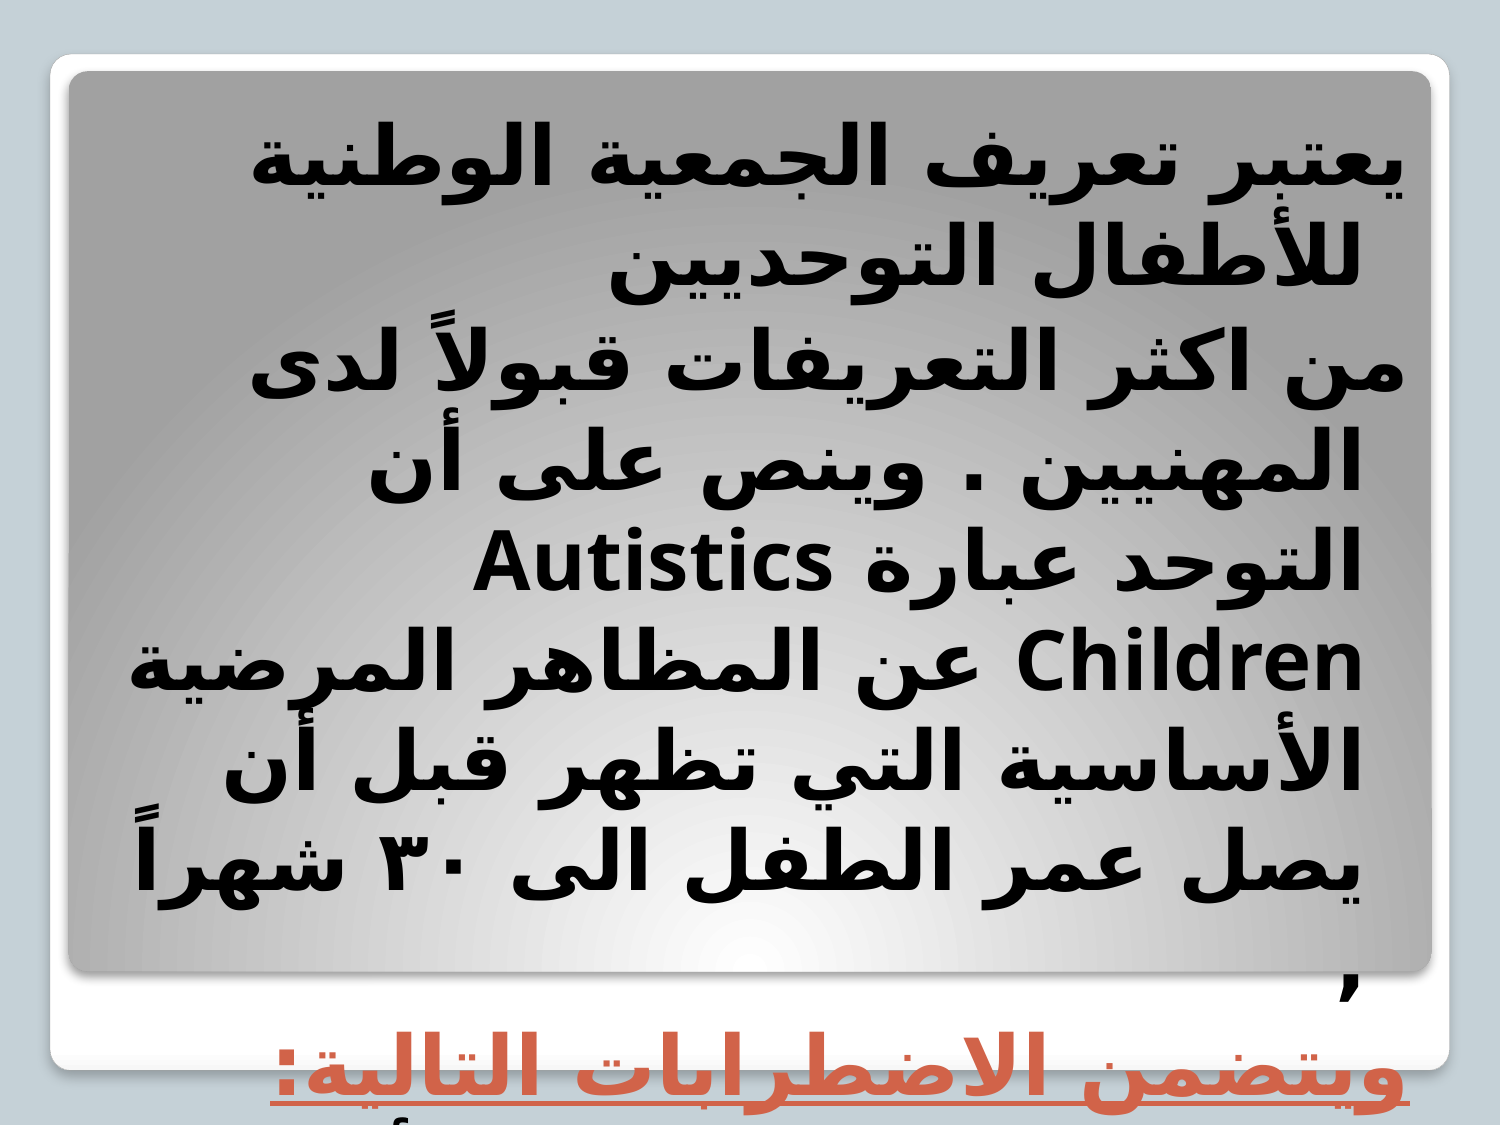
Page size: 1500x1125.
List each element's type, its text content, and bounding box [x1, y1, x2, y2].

list يعتبر تعريف الجمعية الوطنية للأطفال التوحديين من اكثر التعريفات قبولاً لدى المهنيين . وينص على أن التوحد عبارة Autistics Children عن المظاهر المرضية الأساسية التي تظهر قبل أن يصل عمر الطفل الى ٣٠ شهراً , ويتضمن الاضطرابات التالية: ١. اضطرابات في سرعة أو تتابع النمو . ٢. اضطرابات في الاستجابات الحسية للمثيرات . 3. اضطرابات في التعلق او الانتماء للناس والأحداث . 4. اضطراب في الكلام واللغة والمعرفة [82, 86, 1425, 774]
